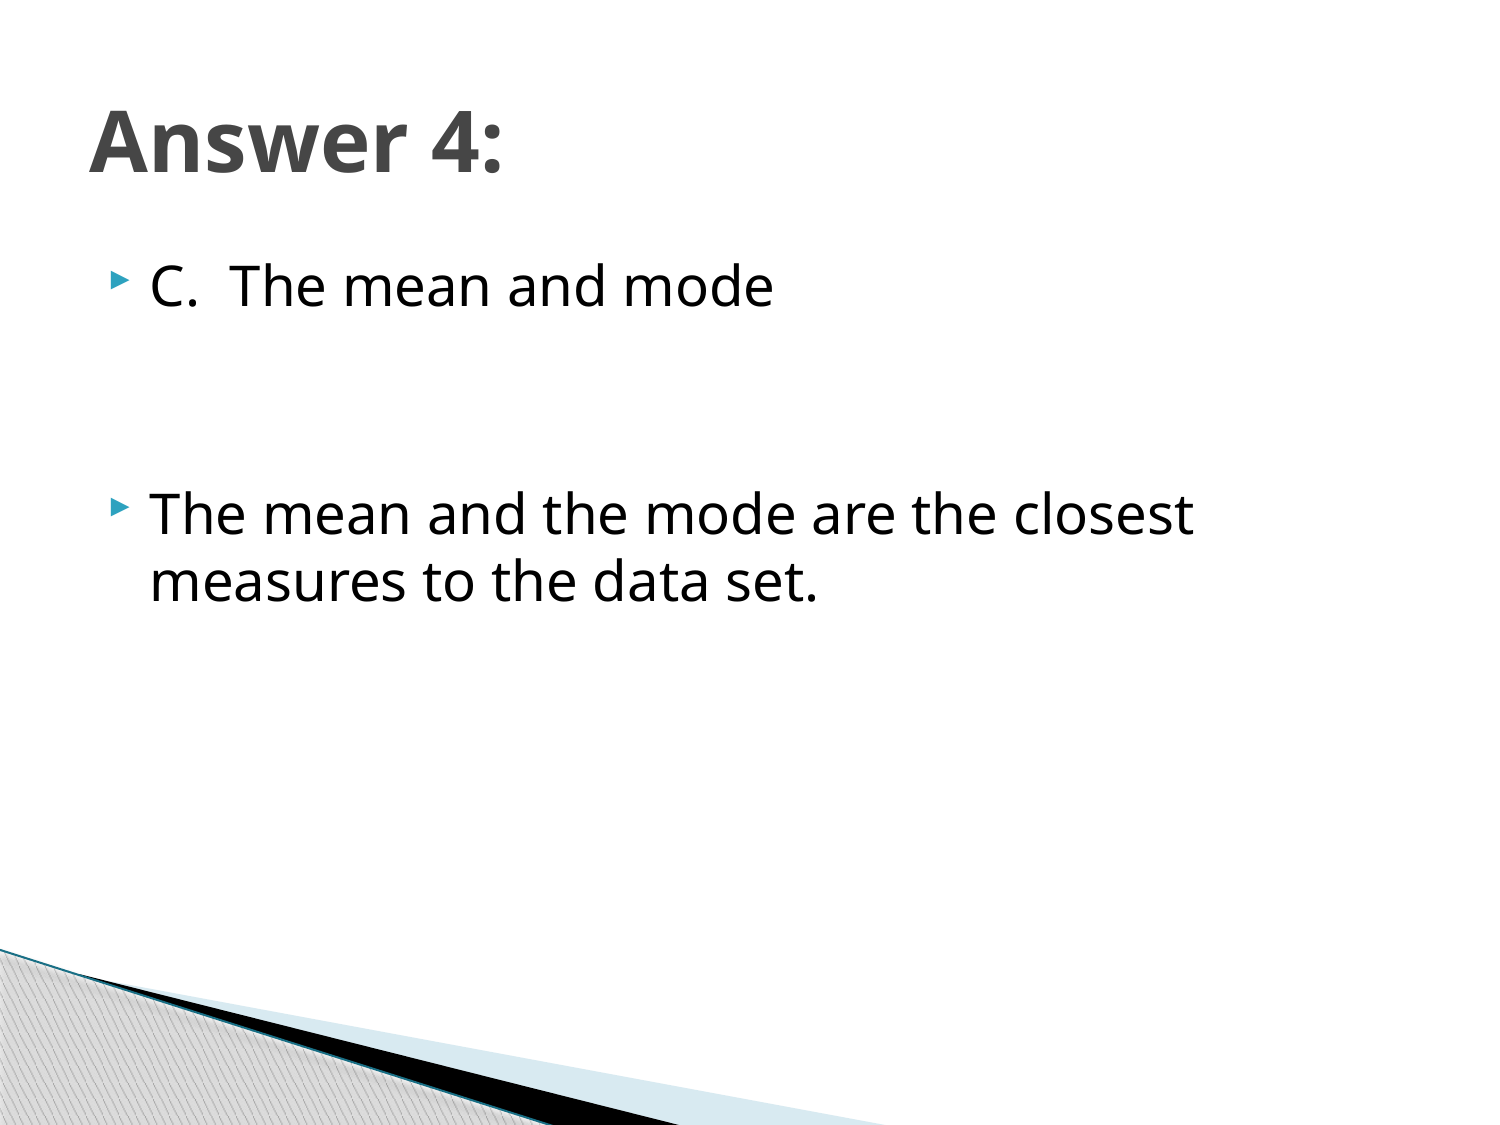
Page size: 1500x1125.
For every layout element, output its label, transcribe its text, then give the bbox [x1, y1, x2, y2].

list C. The mean and mode The mean and the mode are the closest measures to the data set. [75, 243, 1425, 986]
title Answer 4: [75, 45, 1425, 233]
